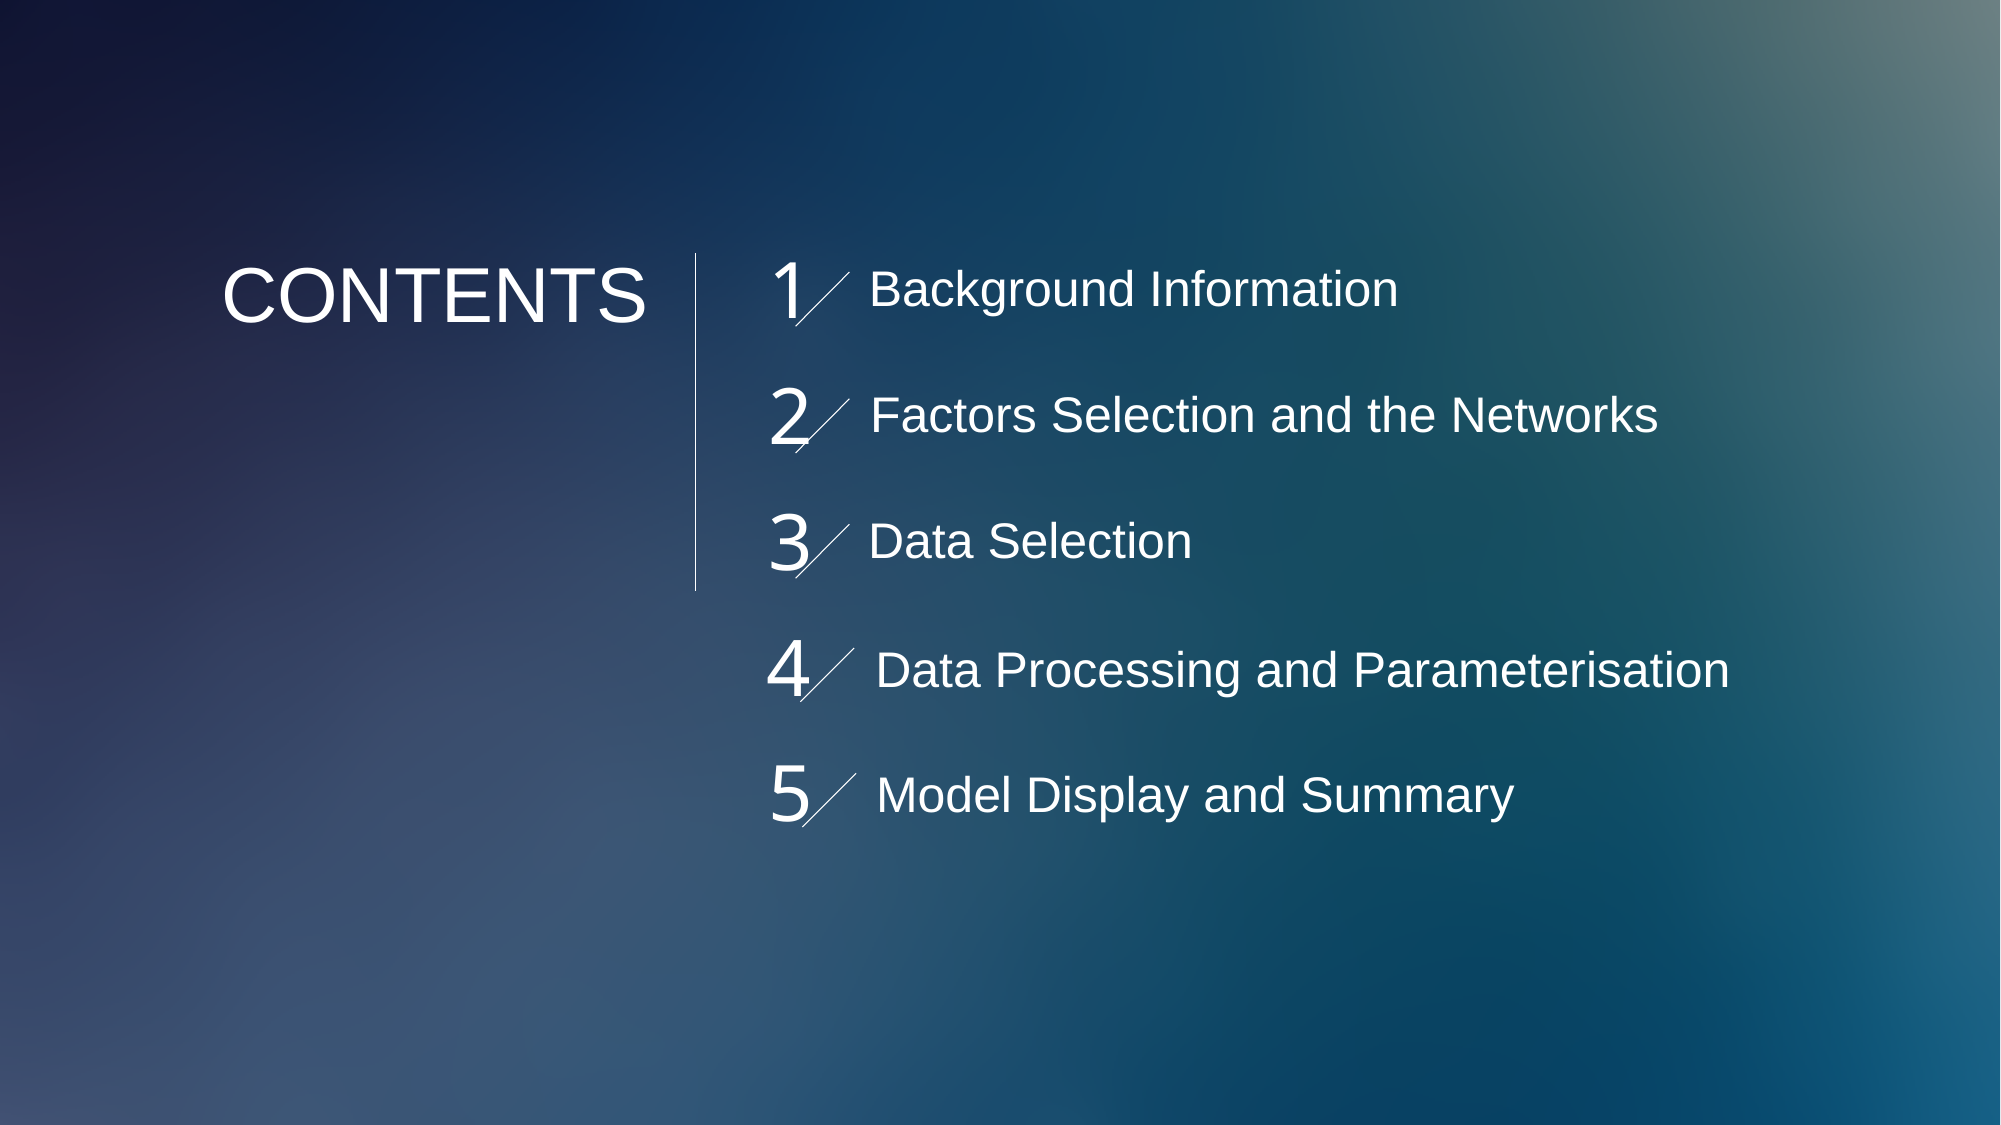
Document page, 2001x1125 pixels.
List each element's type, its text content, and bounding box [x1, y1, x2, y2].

text_box Background Information [854, 248, 1415, 324]
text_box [752, 232, 850, 343]
text_box Model Display and Summary [861, 755, 1530, 830]
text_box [752, 359, 850, 469]
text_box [752, 484, 850, 595]
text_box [752, 735, 857, 846]
picture [0, 0, 2001, 1125]
text_box Factors Selection and the Networks [855, 375, 1675, 451]
text_box CONTENTS [64, 237, 664, 346]
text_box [750, 610, 855, 721]
text_box Data Selection [853, 500, 1208, 576]
text_box Data Processing and Parameterisation [860, 630, 1746, 705]
